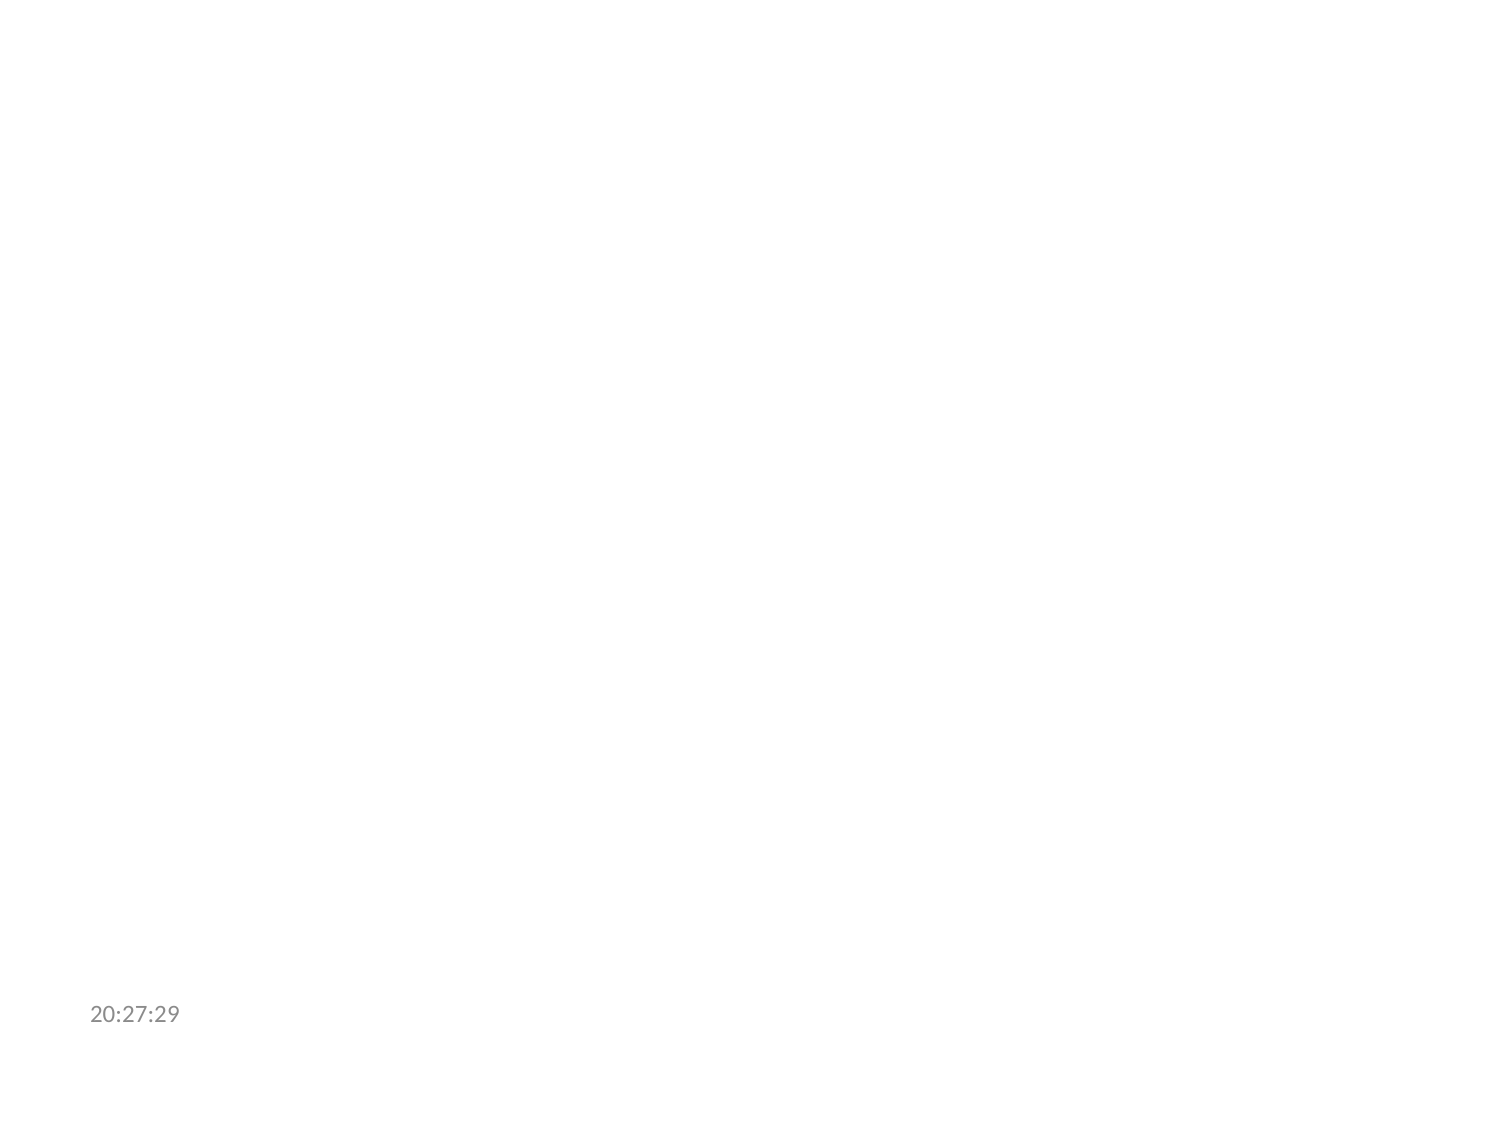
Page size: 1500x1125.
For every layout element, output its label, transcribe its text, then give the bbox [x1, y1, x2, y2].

text_box 15:35:09 [75, 982, 425, 1043]
